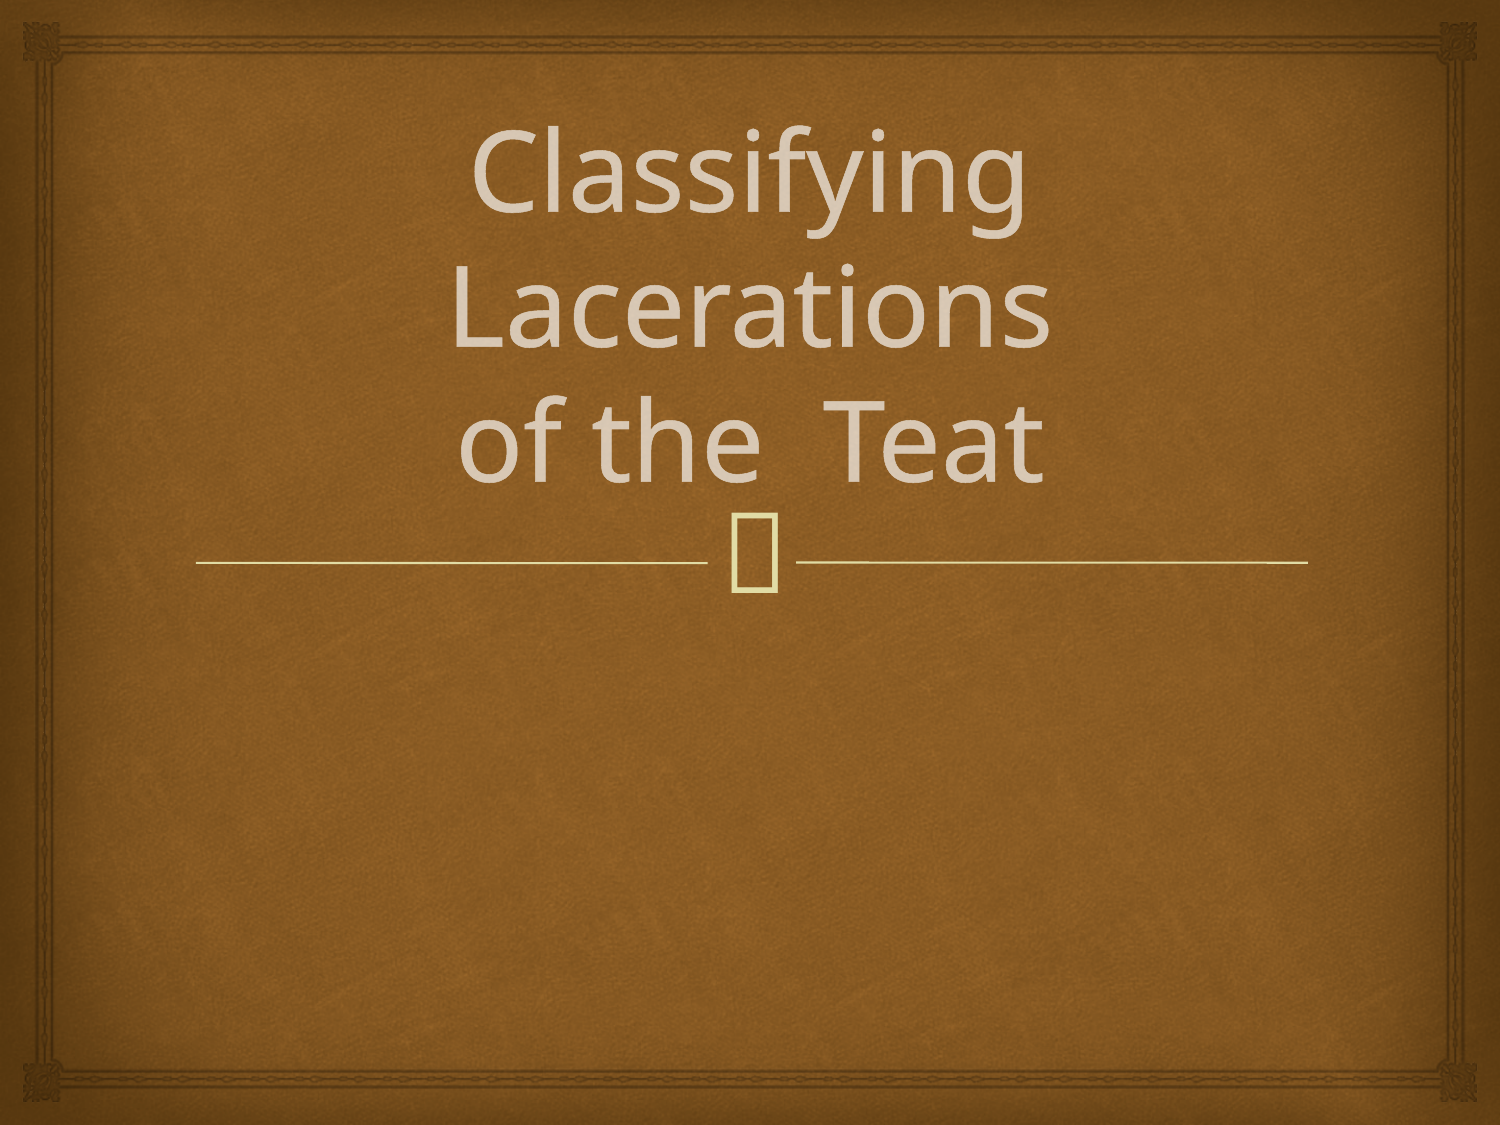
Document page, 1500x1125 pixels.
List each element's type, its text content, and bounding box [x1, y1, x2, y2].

picture [0, 0, 1500, 1125]
title Classifying Lacerations of the Teat [194, 227, 1306, 512]
